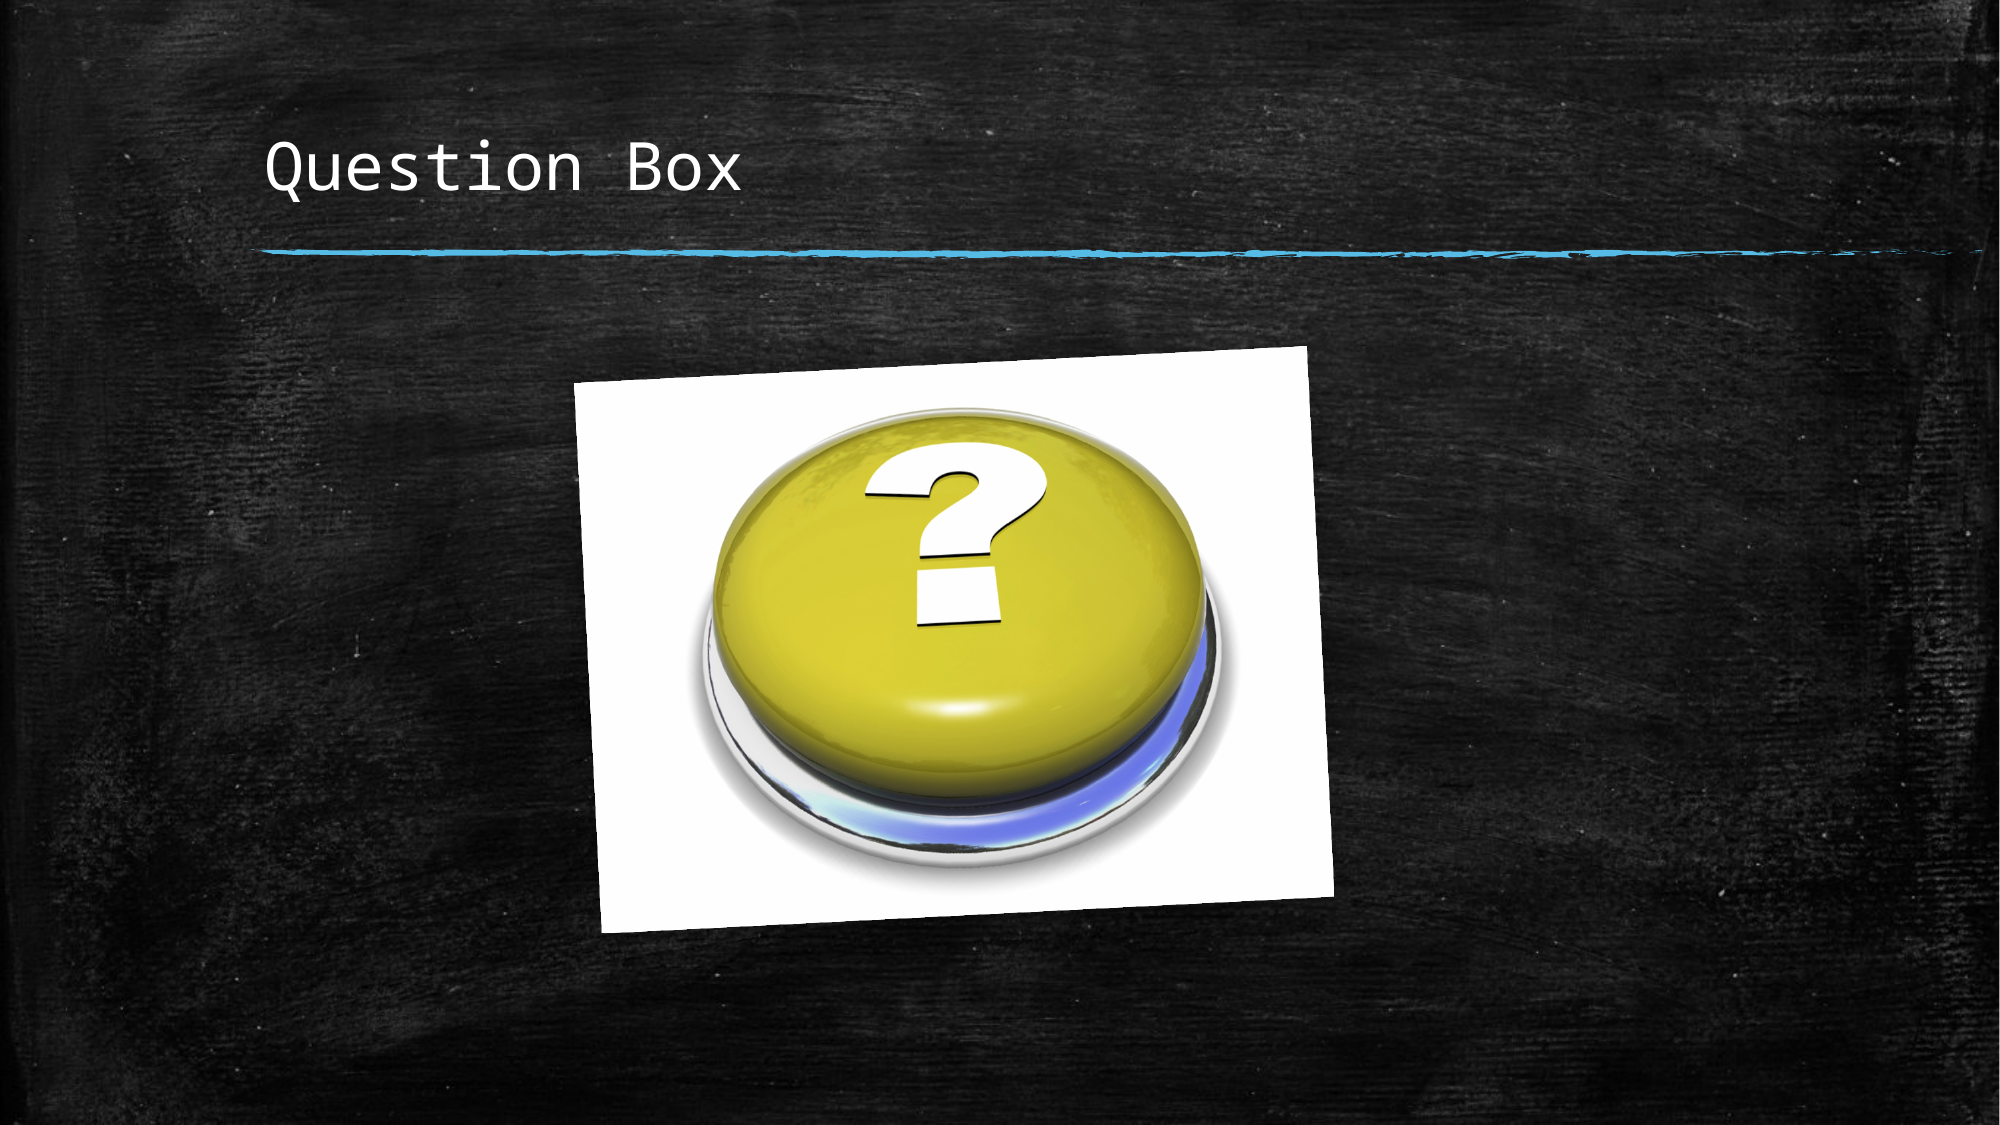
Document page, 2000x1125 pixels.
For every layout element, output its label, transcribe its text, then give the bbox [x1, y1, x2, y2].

picture [575, 346, 1334, 933]
title Question Box [249, 45, 1750, 213]
